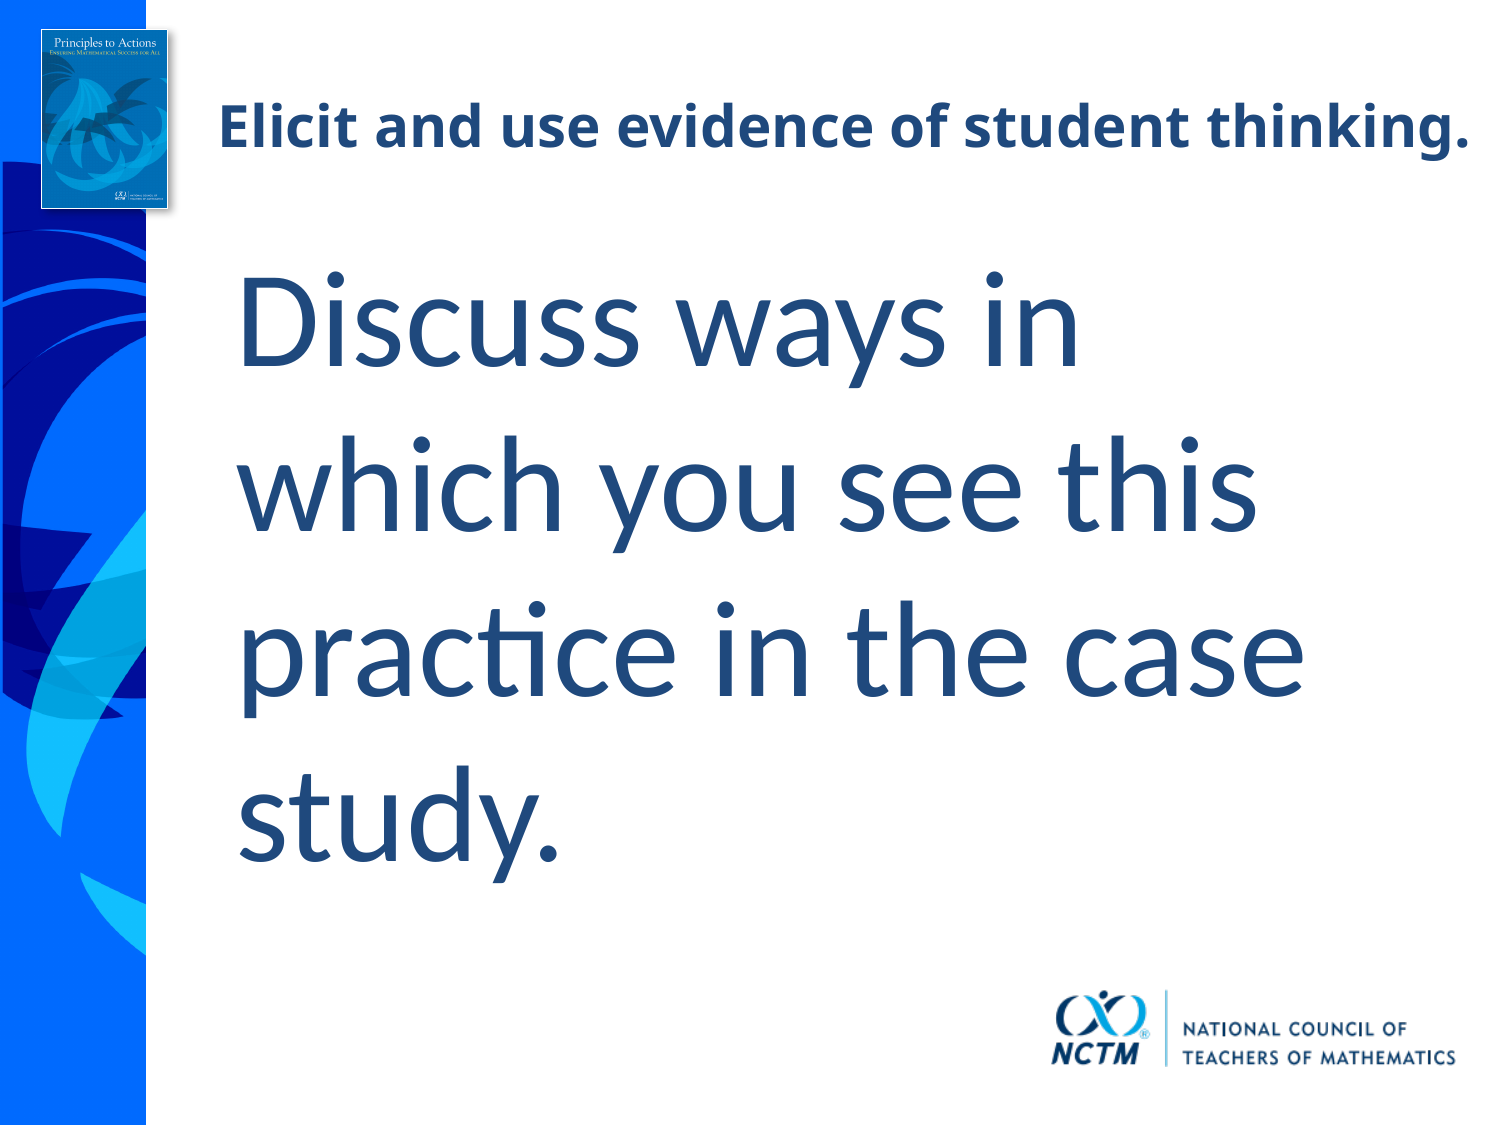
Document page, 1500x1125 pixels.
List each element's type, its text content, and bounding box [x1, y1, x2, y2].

picture [1034, 969, 1474, 1085]
text_box Elicit and use evidence of student thinking. [170, 29, 1500, 218]
list Discuss ways in which you see this practice in the case study. [220, 221, 1432, 970]
picture [0, 0, 168, 1125]
